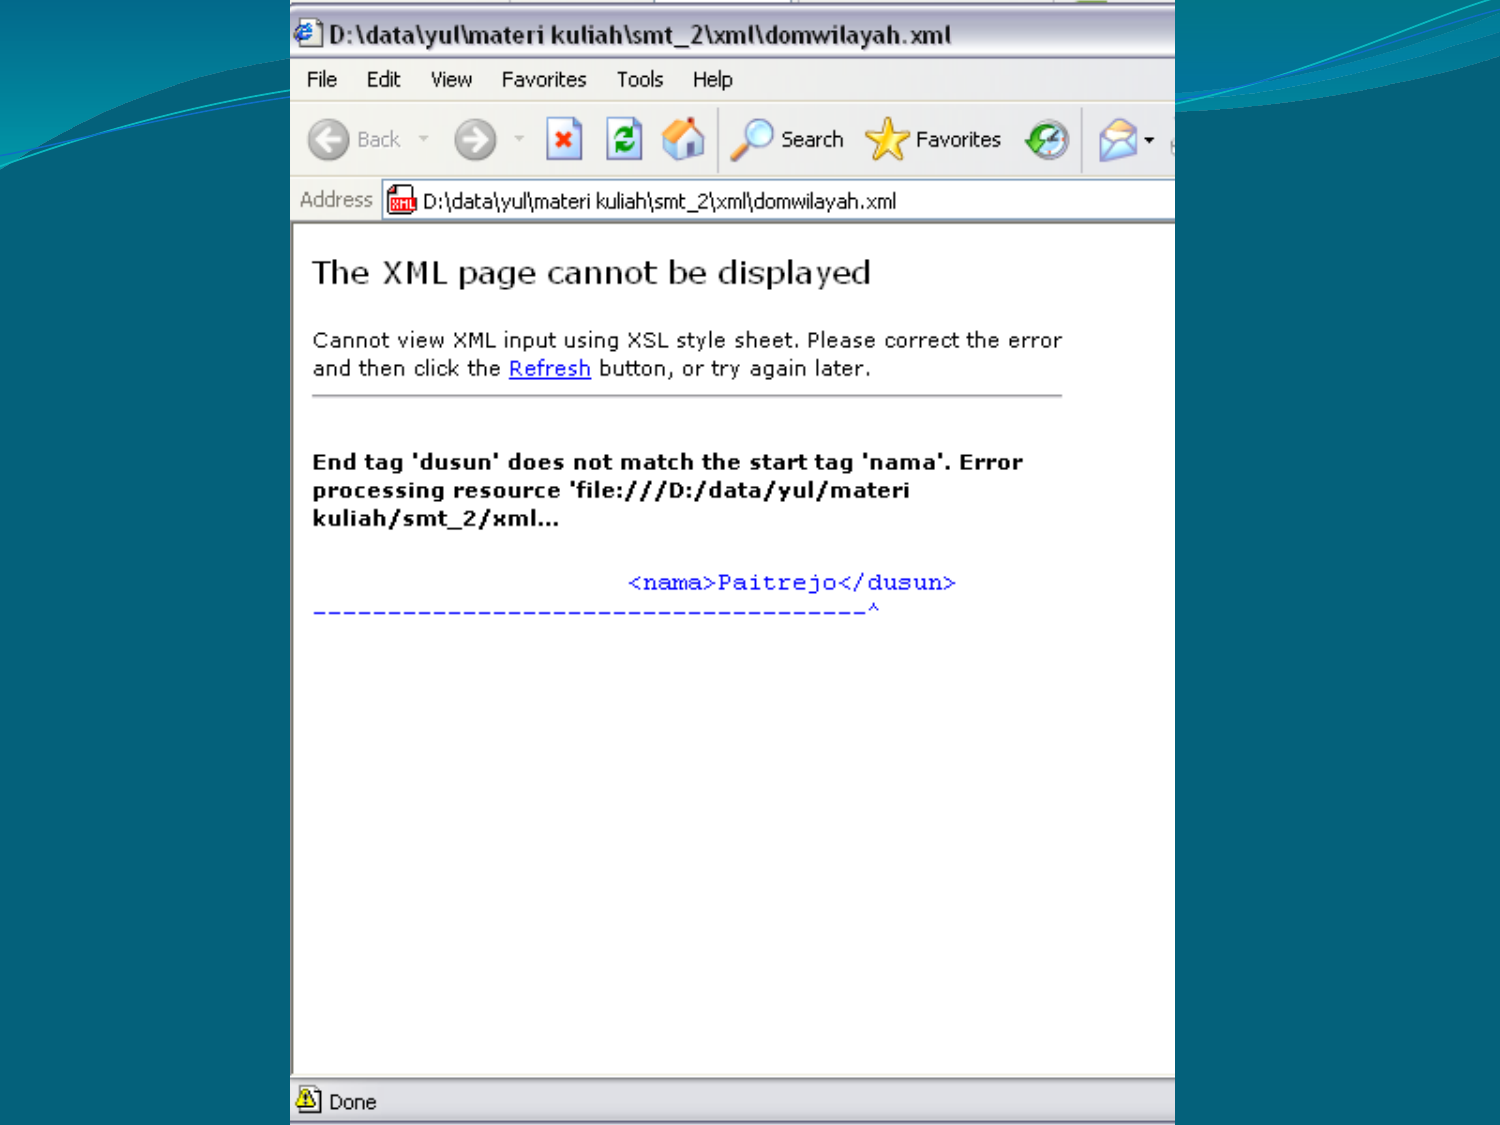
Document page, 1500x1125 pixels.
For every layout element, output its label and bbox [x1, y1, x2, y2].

picture [289, 0, 1176, 1125]
